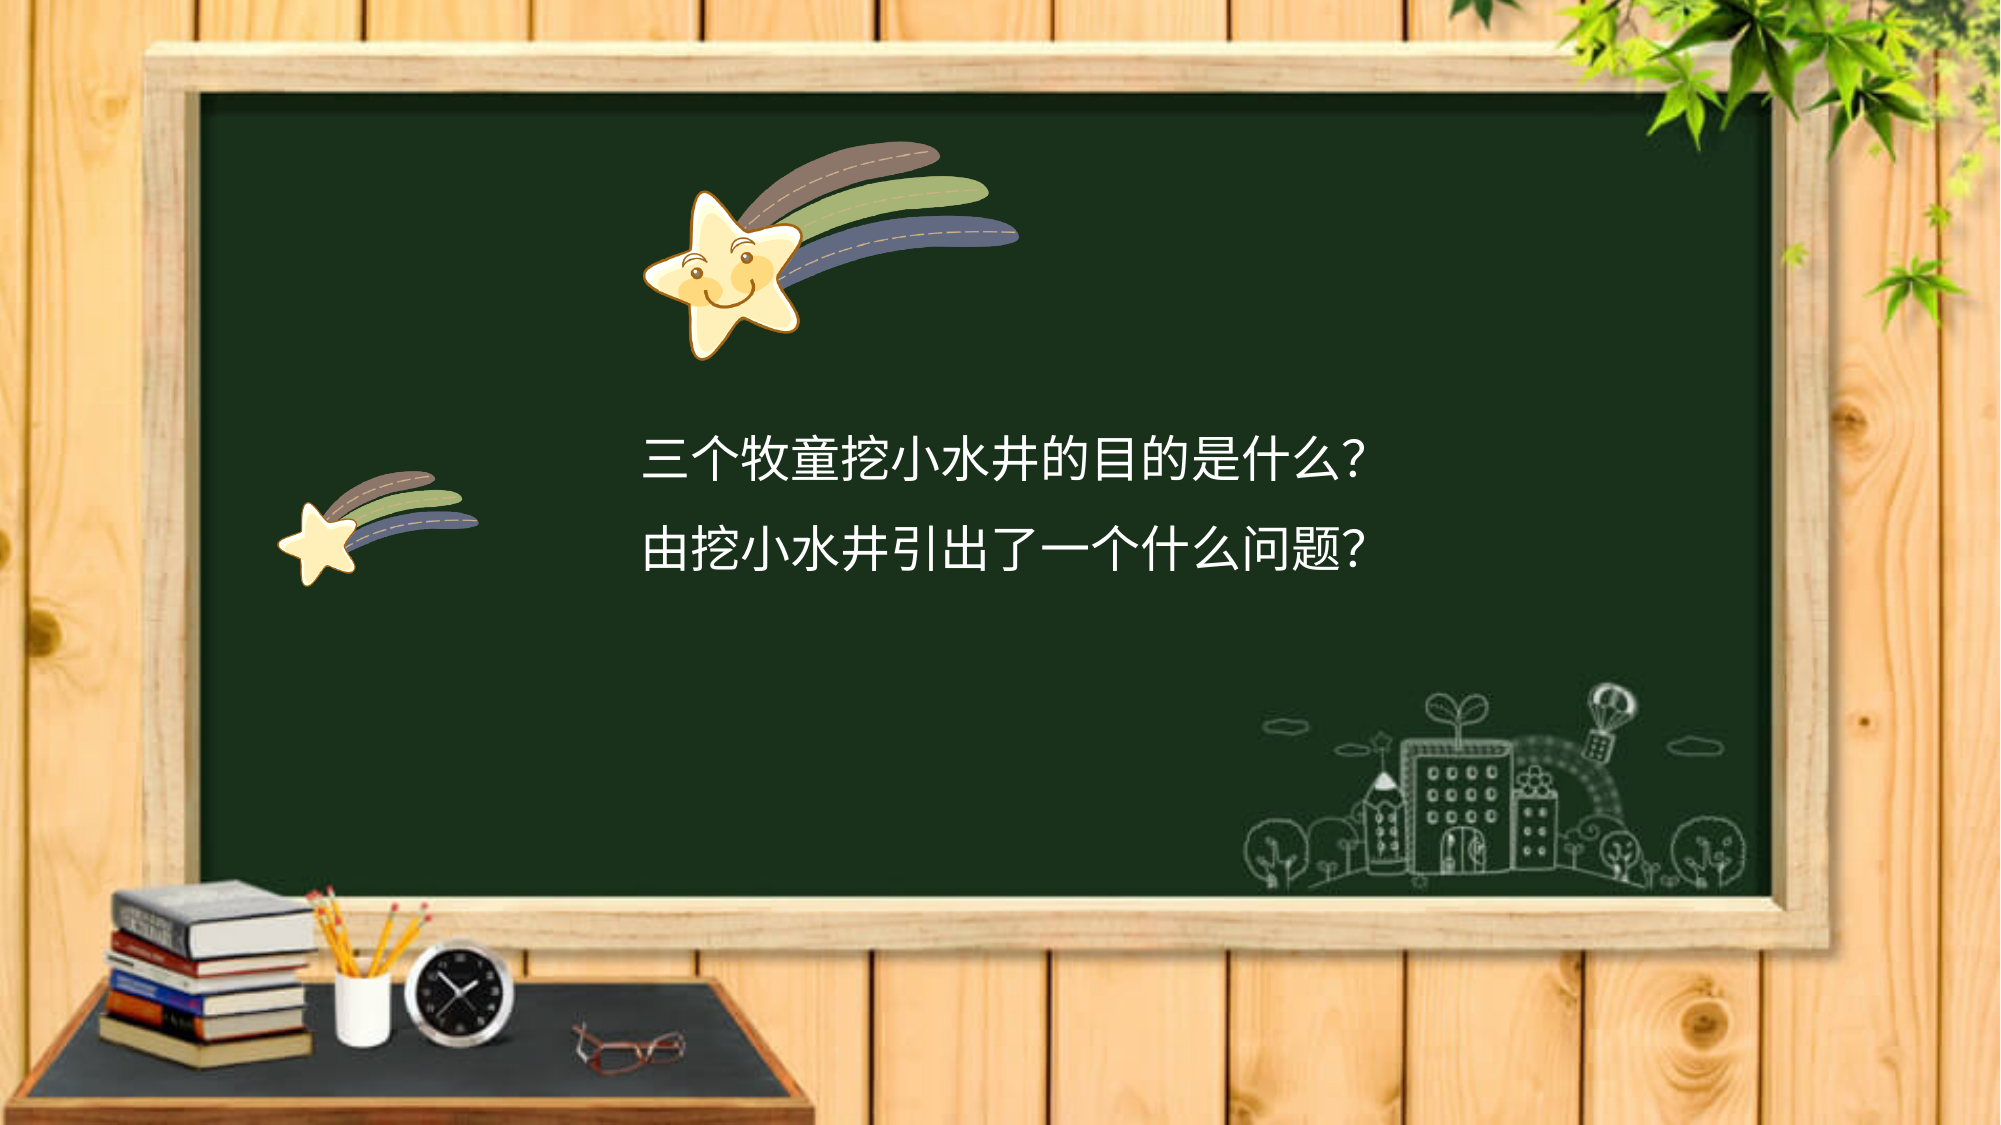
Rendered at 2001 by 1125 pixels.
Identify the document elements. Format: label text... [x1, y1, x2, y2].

picture [0, 0, 2001, 1125]
text_box 三个牧童挖小水井的目的是什么？ 由挖小水井引出了一个什么问题？ [1019, 389, 1411, 585]
